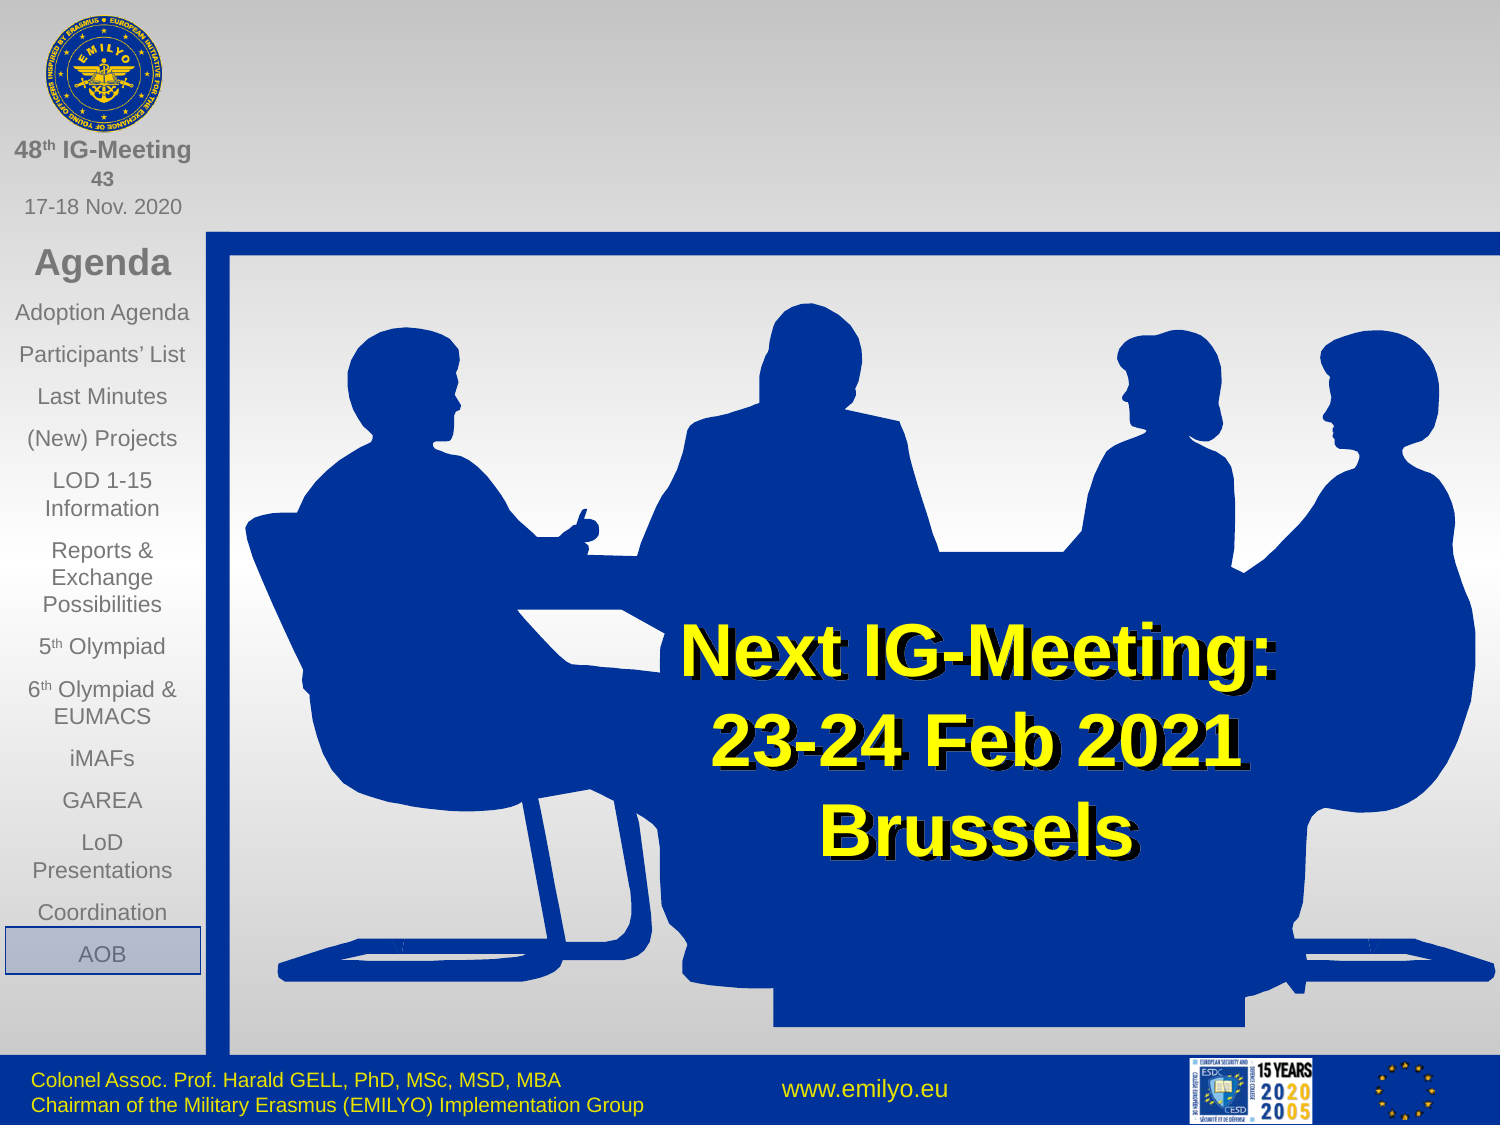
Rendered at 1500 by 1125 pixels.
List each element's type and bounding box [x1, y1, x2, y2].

picture [45, 14, 163, 133]
text_box [5, 926, 201, 974]
picture [1189, 1058, 1313, 1124]
text_box [241, 286, 1500, 1028]
picture [1374, 1060, 1435, 1120]
